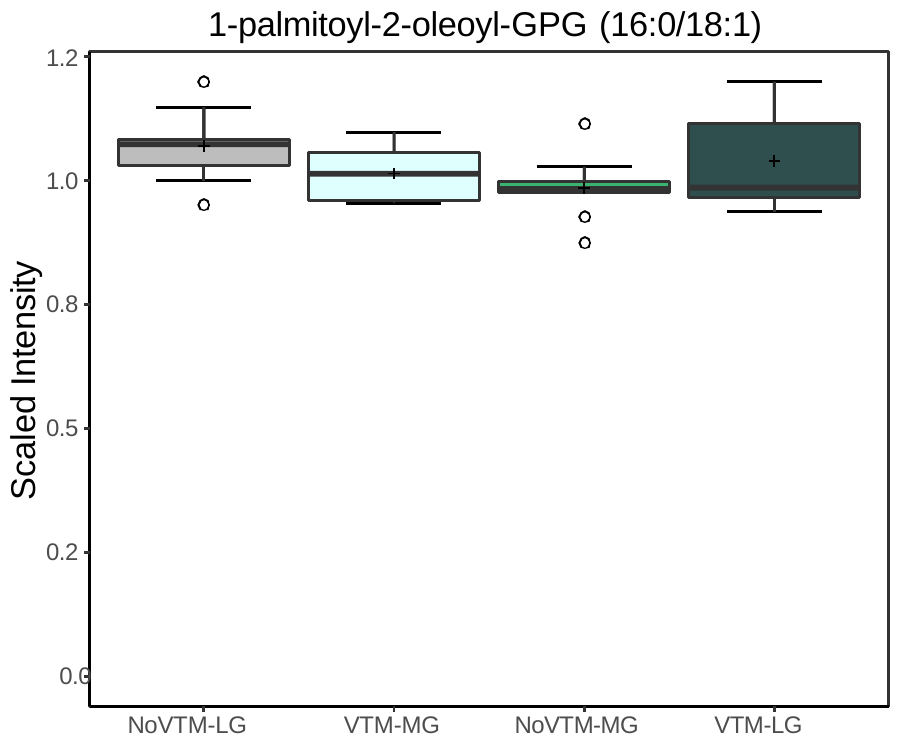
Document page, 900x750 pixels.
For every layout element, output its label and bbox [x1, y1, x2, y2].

slide_number [125, 713, 257, 750]
text_box [44, 534, 82, 566]
text_box [44, 163, 82, 194]
text_box [1, 256, 82, 503]
text_box [44, 0, 891, 738]
footer [57, 661, 95, 750]
